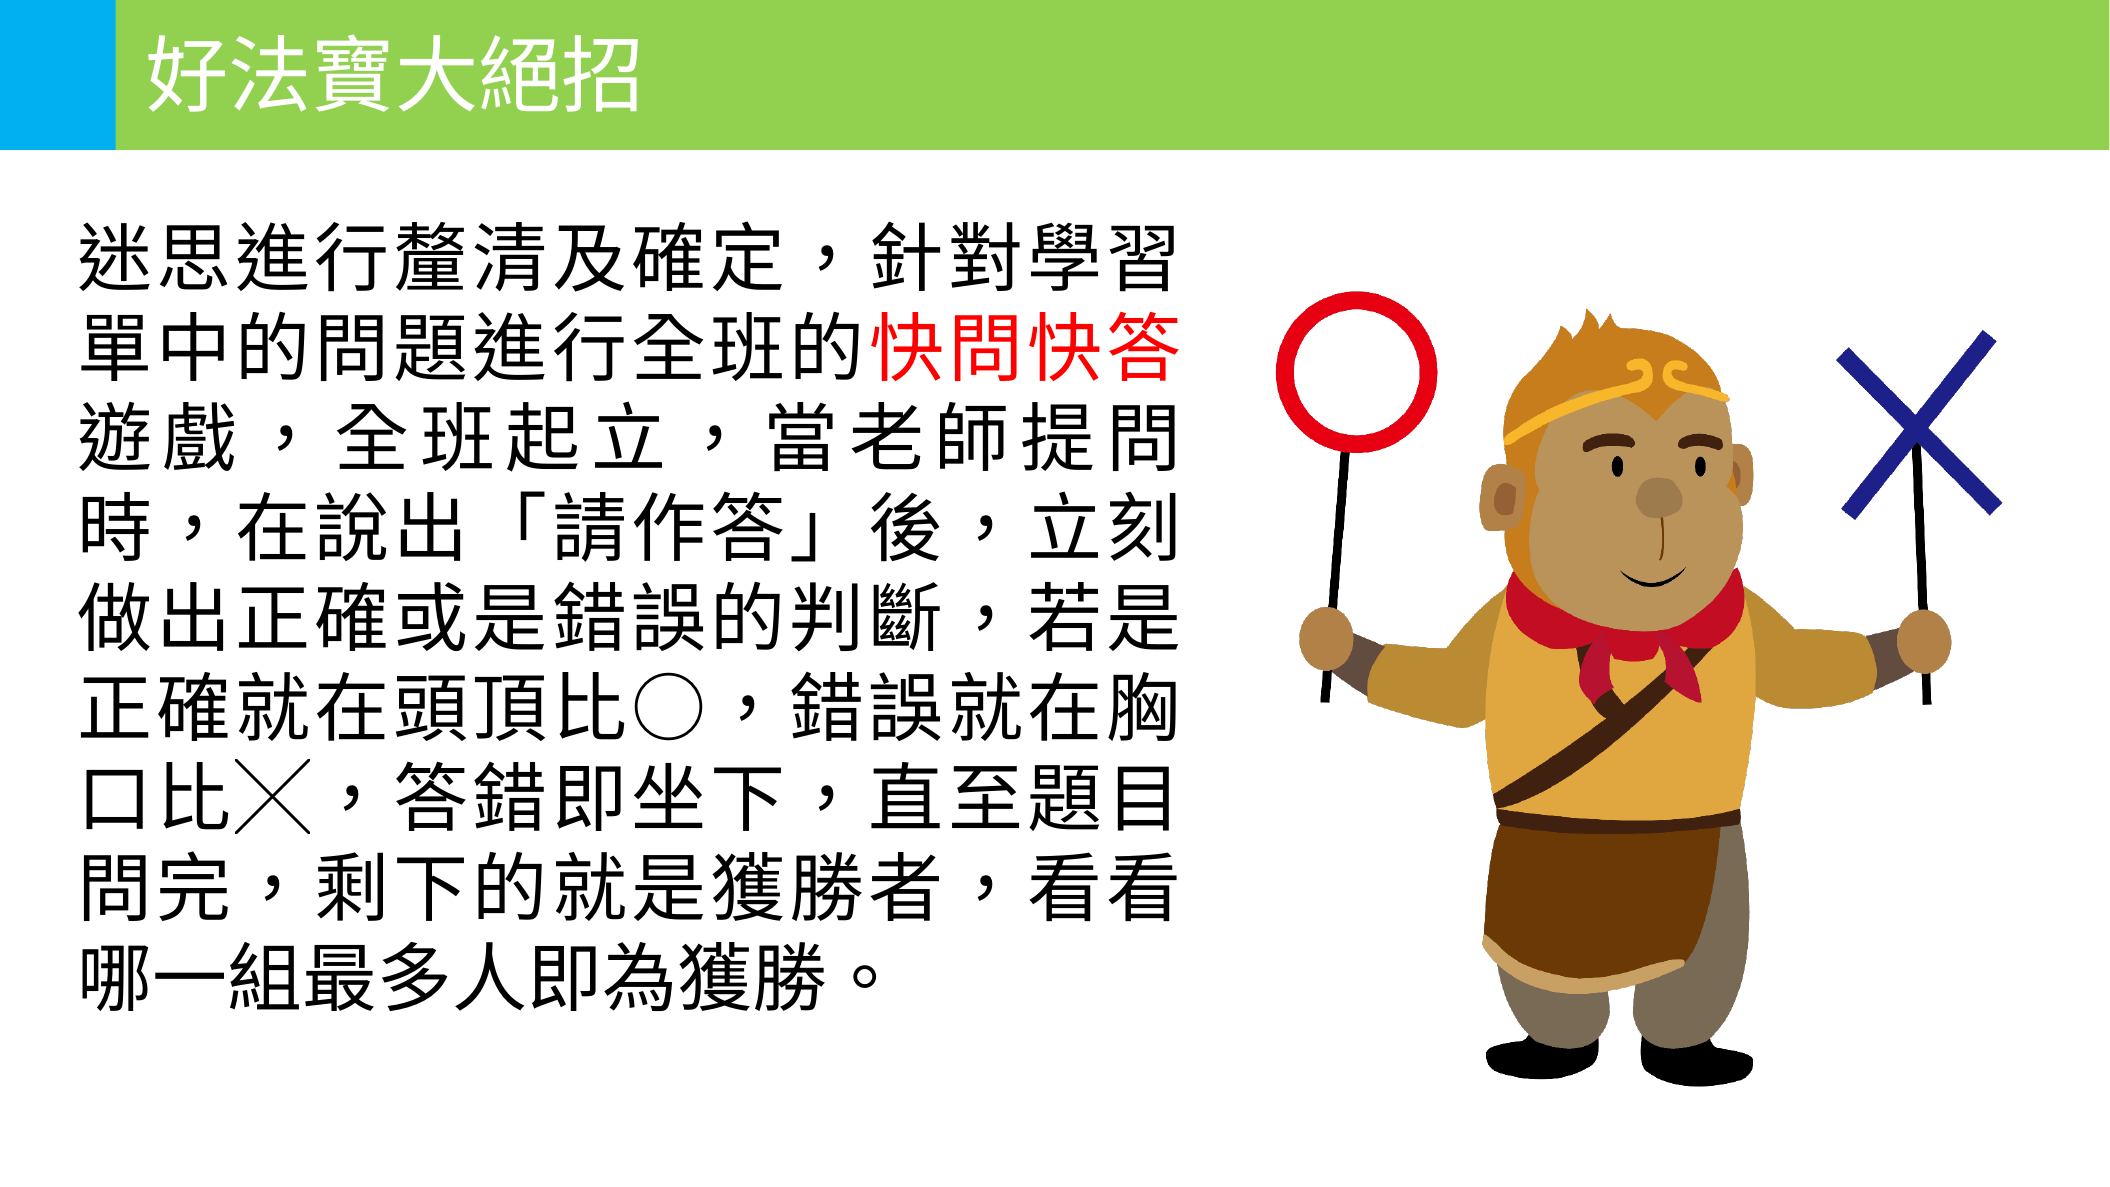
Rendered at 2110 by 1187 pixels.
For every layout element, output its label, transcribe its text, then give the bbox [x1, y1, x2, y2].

picture [1219, 49, 2059, 1187]
text_box 迷思進行釐清及確定，針對學習單中的問題進行全班的快問快答遊戲，全班起立，當老師提問時，在說出「請作答」後，立刻做出正確或是錯誤的判斷，若是正確就在頭頂比○，錯誤就在胸口比╳，答錯即坐下，直至題目問完，剩下的就是獲勝者，看看哪一組最多人即為獲勝。 [62, 203, 1197, 1029]
text_box 好法寶大絕招 [130, 14, 660, 130]
